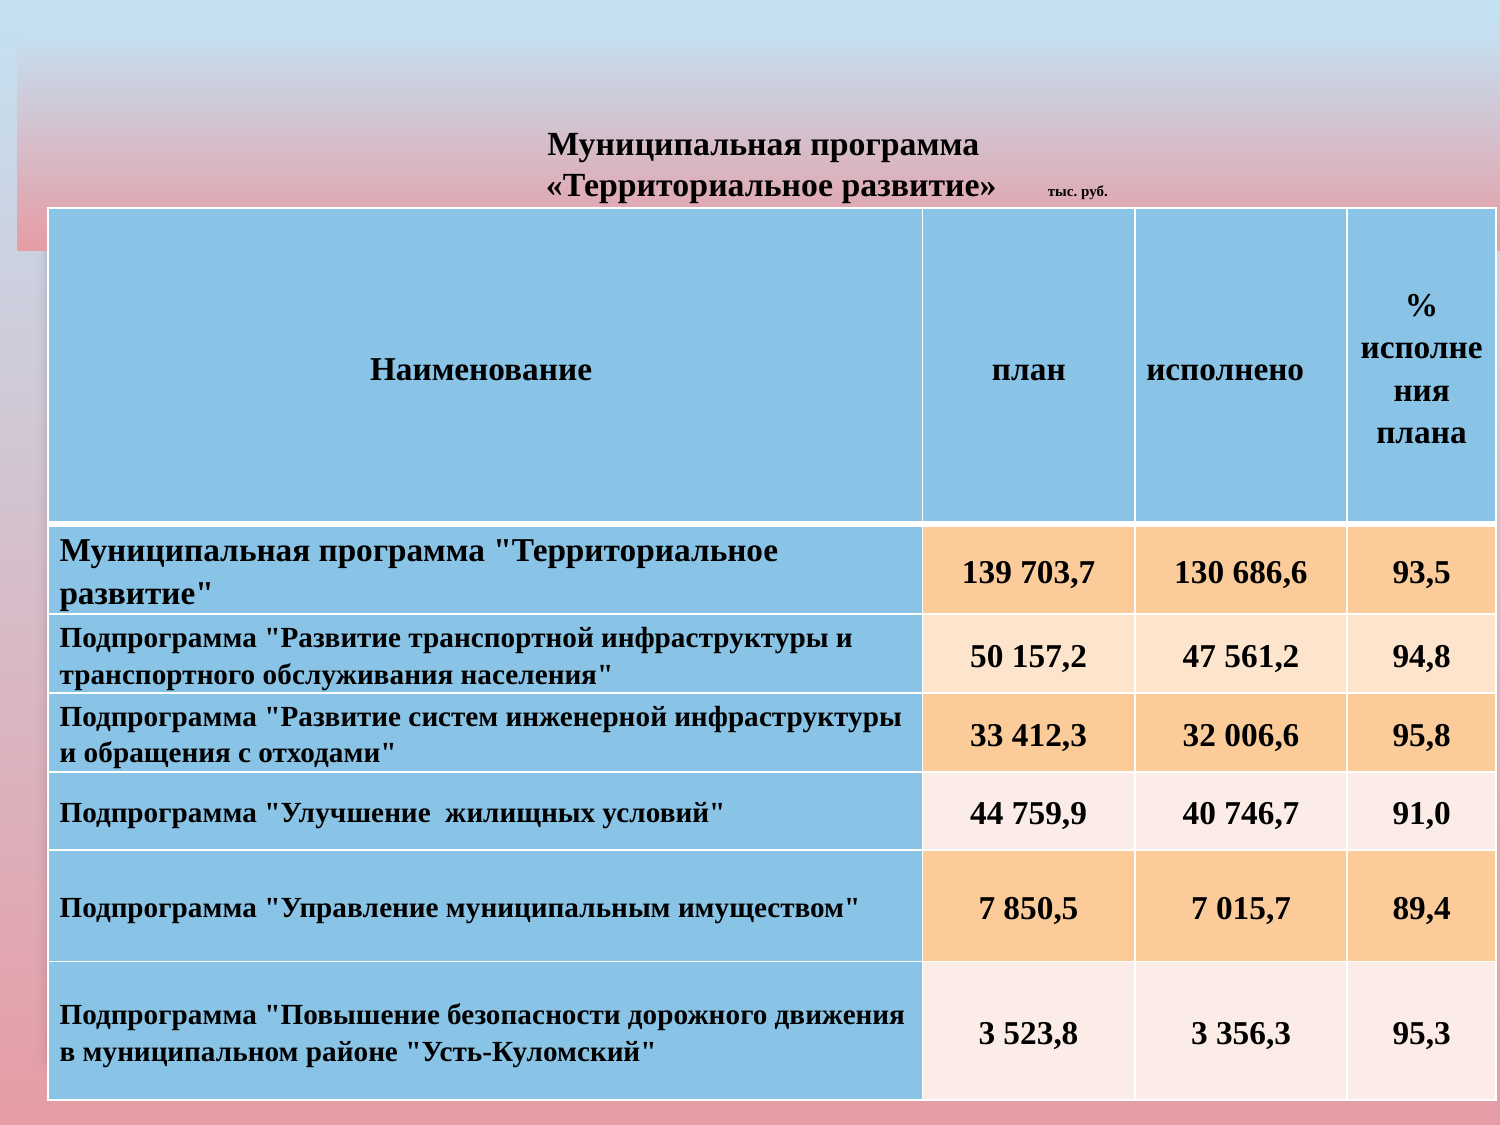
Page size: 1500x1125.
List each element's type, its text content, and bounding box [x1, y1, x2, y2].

table_cell 7 015,7 [1136, 851, 1346, 961]
table_cell 93,5 [1348, 527, 1495, 613]
table_cell 44 759,9 [923, 773, 1134, 849]
table_cell 3 356,3 [1136, 962, 1346, 1099]
table_cell 91,0 [1348, 773, 1495, 849]
table_cell 95,3 [1348, 962, 1495, 1099]
table_cell 94,8 [1348, 615, 1495, 692]
table_header % исполнения плана [1348, 209, 1495, 521]
table_cell Подпрограмма "Развитие систем инженерной инфраструктуры и обращения с отходами" [49, 694, 922, 771]
table_cell 130 686,6 [1136, 527, 1346, 613]
table_cell 50 157,2 [923, 615, 1134, 692]
table_header план [923, 209, 1134, 521]
table_cell Подпрограмма "Улучшение жилищных условий" [49, 773, 922, 849]
table_cell 47 561,2 [1136, 615, 1346, 692]
table_cell 139 703,7 [923, 527, 1134, 613]
table_cell 95,8 [1348, 694, 1495, 771]
table_cell Подпрограмма "Управление муниципальным имуществом" [49, 851, 922, 961]
table_cell Подпрограмма "Развитие транспортной инфраструктуры и транспортного обслуживания населения" [49, 615, 922, 692]
table_cell 3 523,8 [923, 962, 1134, 1099]
title Муниципальная программа «Территориальное развитие» тыс. руб. [17, 30, 1500, 251]
table_cell Муниципальная программа "Территориальное развитие" [49, 527, 922, 613]
table_header Наименование [49, 209, 922, 521]
table_cell 7 850,5 [923, 851, 1134, 961]
table_cell 32 006,6 [1136, 694, 1346, 771]
table_cell 89,4 [1348, 851, 1495, 961]
table_header исполнено [1136, 209, 1346, 521]
table_cell 33 412,3 [923, 694, 1134, 771]
table_cell Подпрограмма "Повышение безопасности дорожного движения в муниципальном районе "Усть-Куломский" [49, 962, 922, 1099]
table_cell 40 746,7 [1136, 773, 1346, 849]
